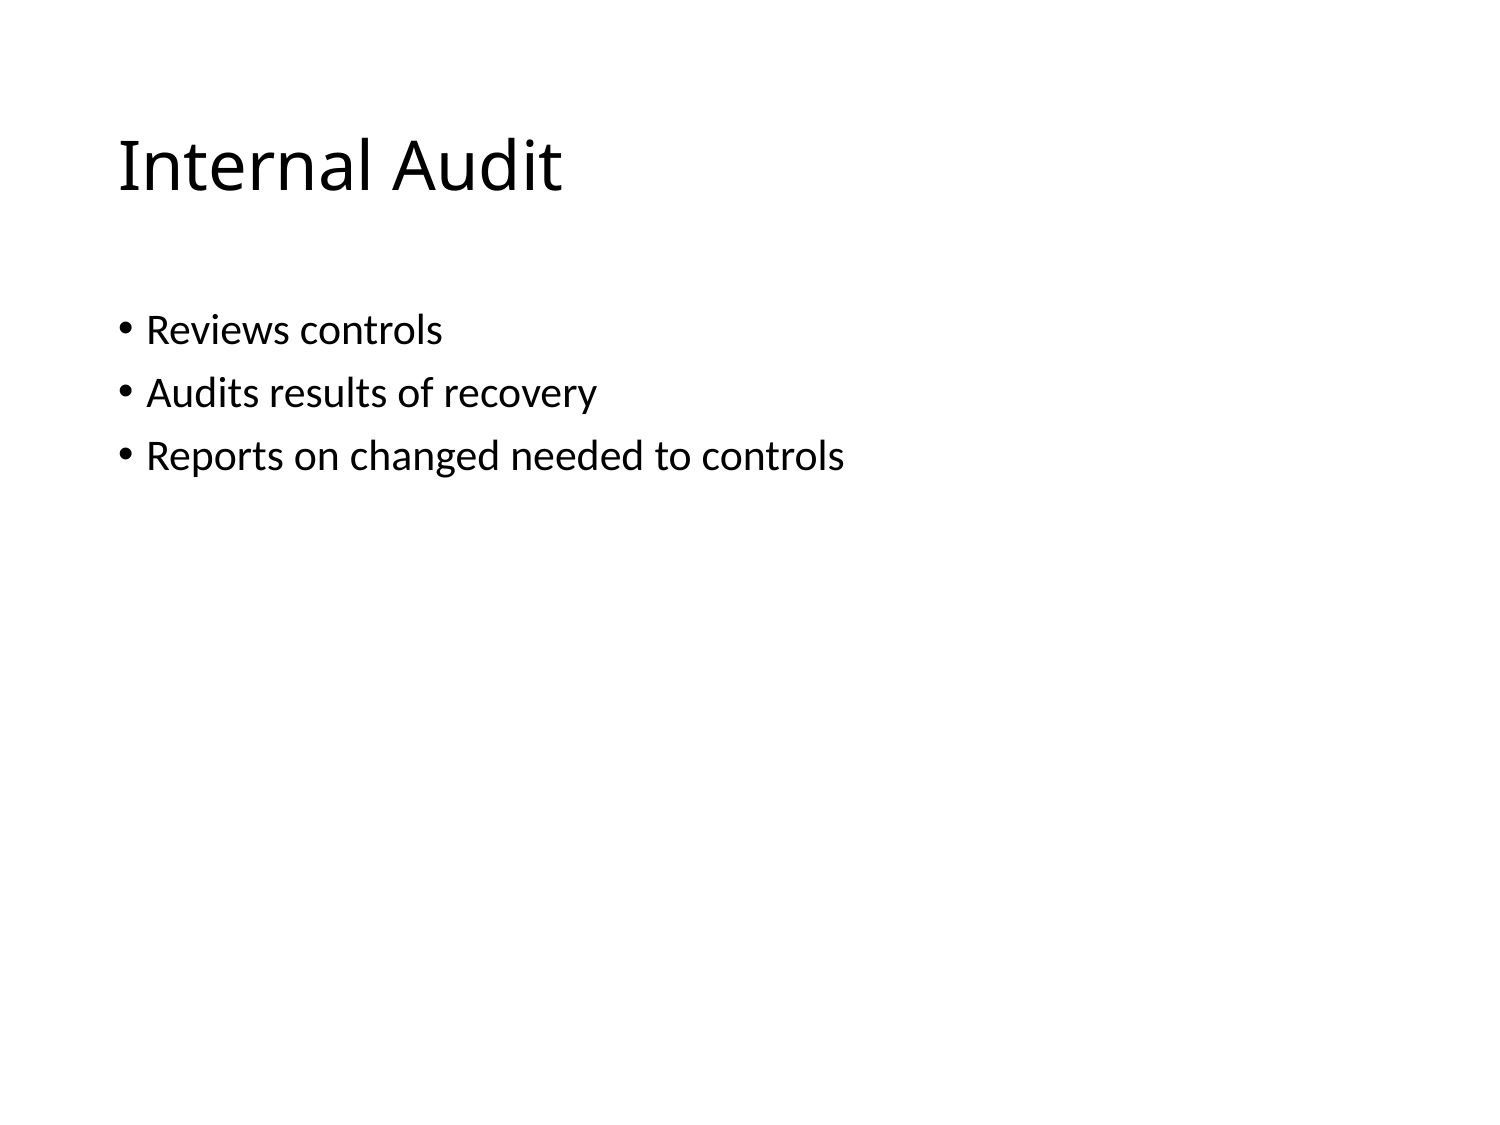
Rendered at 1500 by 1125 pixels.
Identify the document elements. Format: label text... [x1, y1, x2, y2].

list Reviews controls Audits results of recovery Reports on changed needed to controls [103, 299, 1397, 1014]
title Internal Audit [103, 59, 1397, 278]
